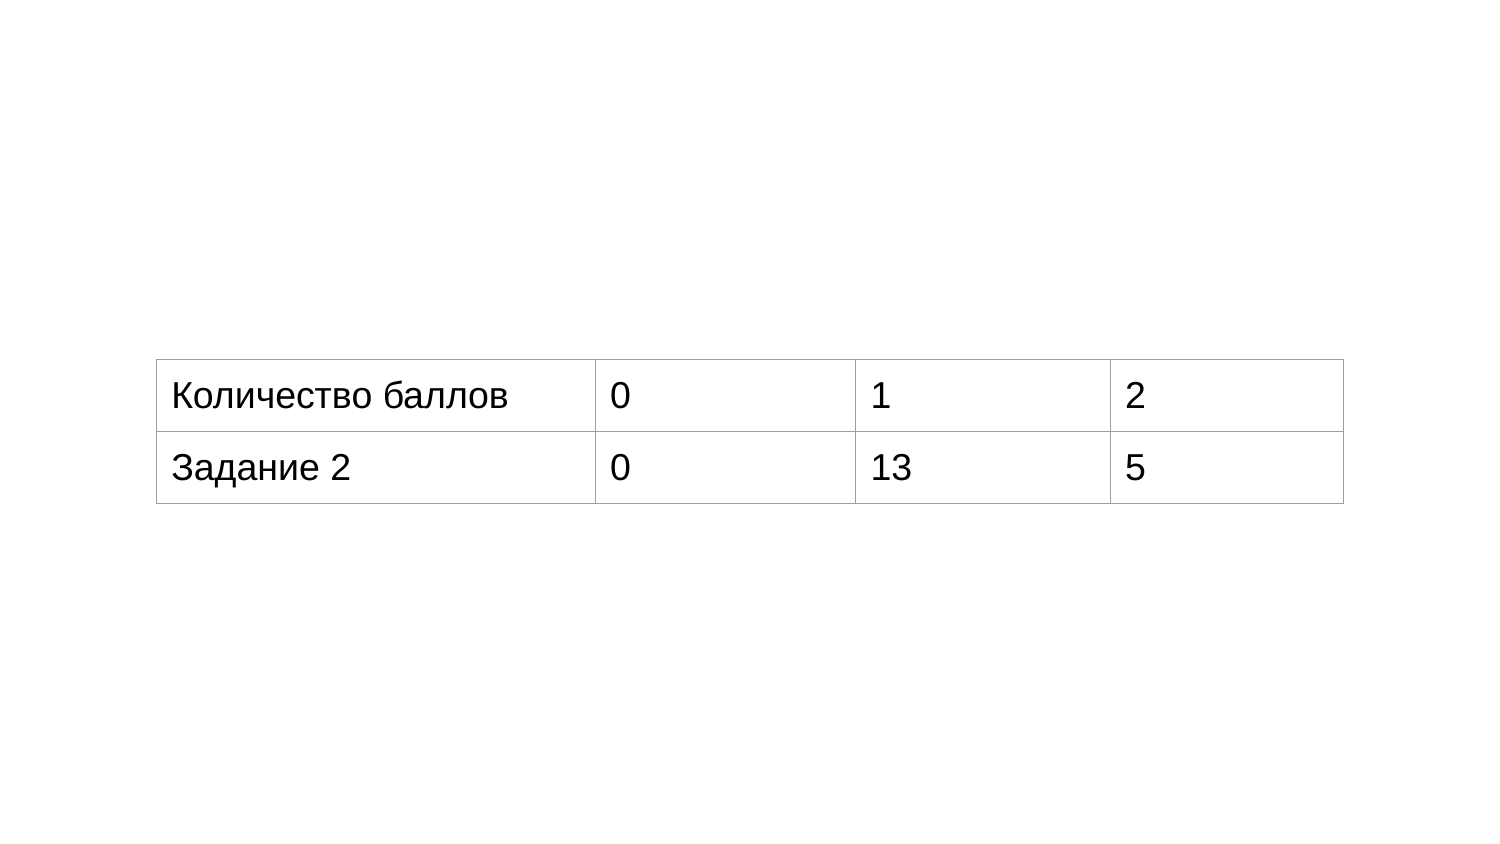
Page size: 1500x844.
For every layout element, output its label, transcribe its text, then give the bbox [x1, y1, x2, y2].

table_cell 5 [1111, 432, 1343, 503]
table_header Количество баллов [157, 360, 595, 431]
table_header 1 [856, 360, 1110, 431]
table_header 0 [596, 360, 855, 431]
table_header 2 [1111, 360, 1343, 431]
table_cell Задание 2 [157, 432, 595, 503]
table_cell 0 [596, 432, 855, 503]
table_cell 13 [856, 432, 1110, 503]
